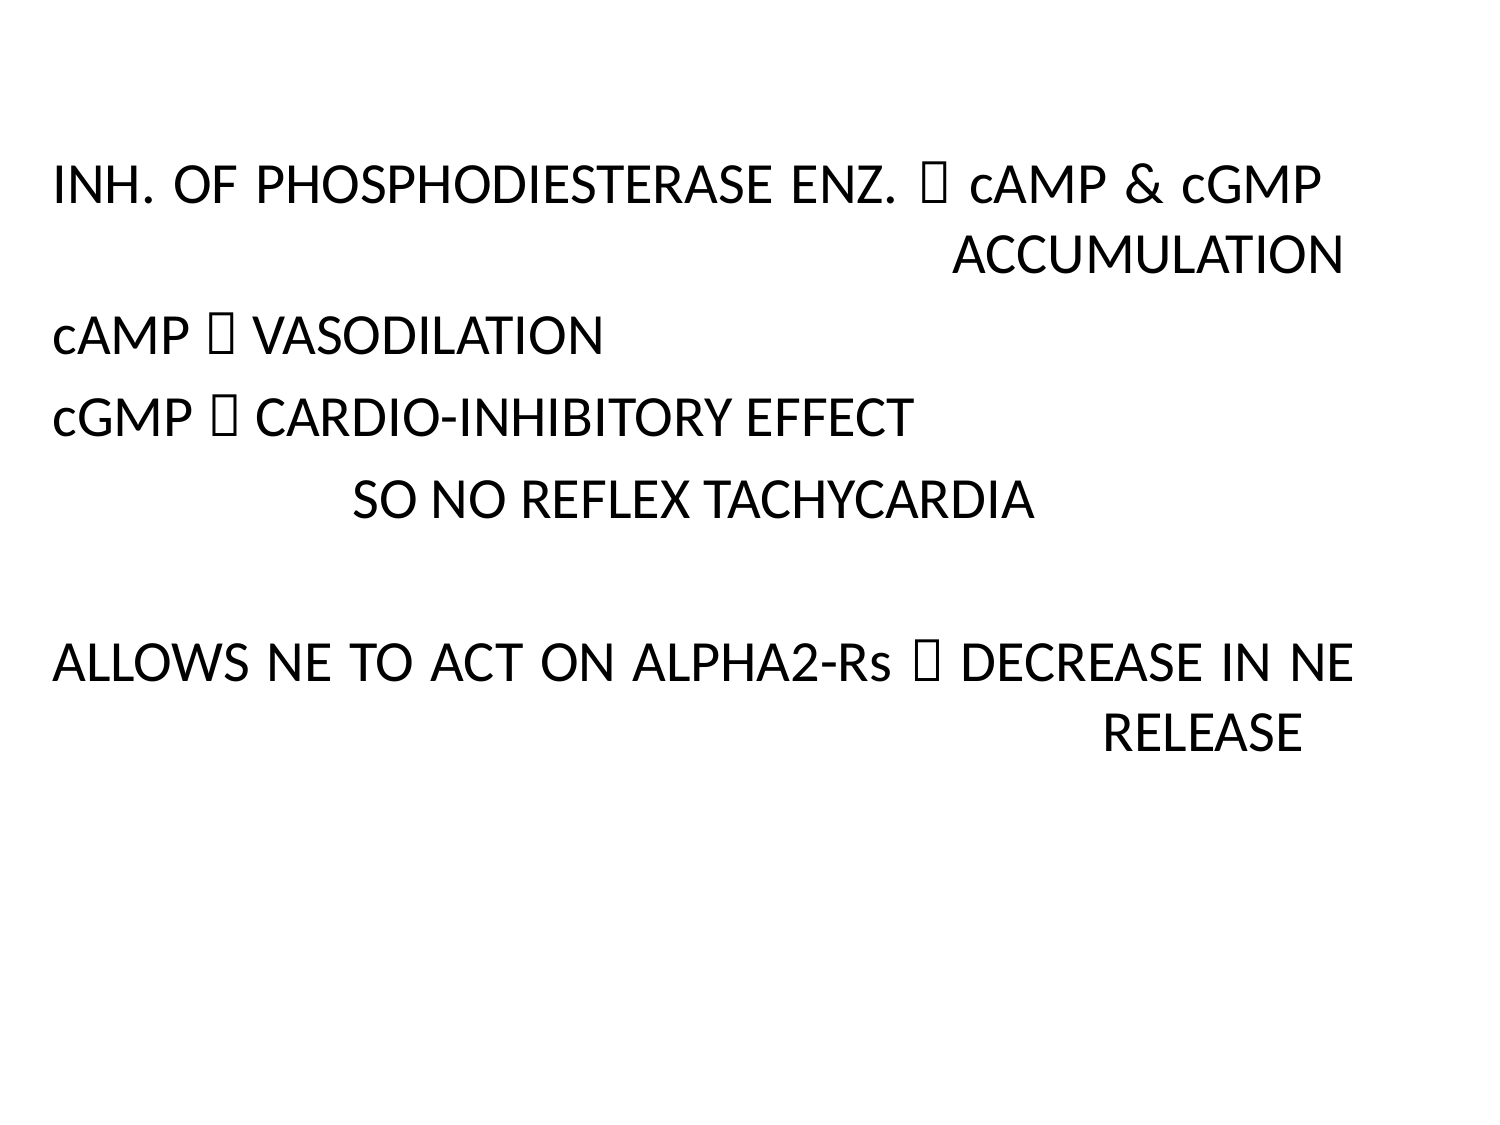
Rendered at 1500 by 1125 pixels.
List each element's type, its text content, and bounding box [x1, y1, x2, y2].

list INH. OF PHOSPHODIESTERASE ENZ.  cAMP & cGMP ACCUMULATION cAMP  VASODILATION cGMP  CARDIO-INHIBITORY EFFECT SO NO REFLEX TACHYCARDIA ALLOWS NE TO ACT ON ALPHA2-Rs  DECREASE IN NE RELEASE [37, 137, 1450, 880]
